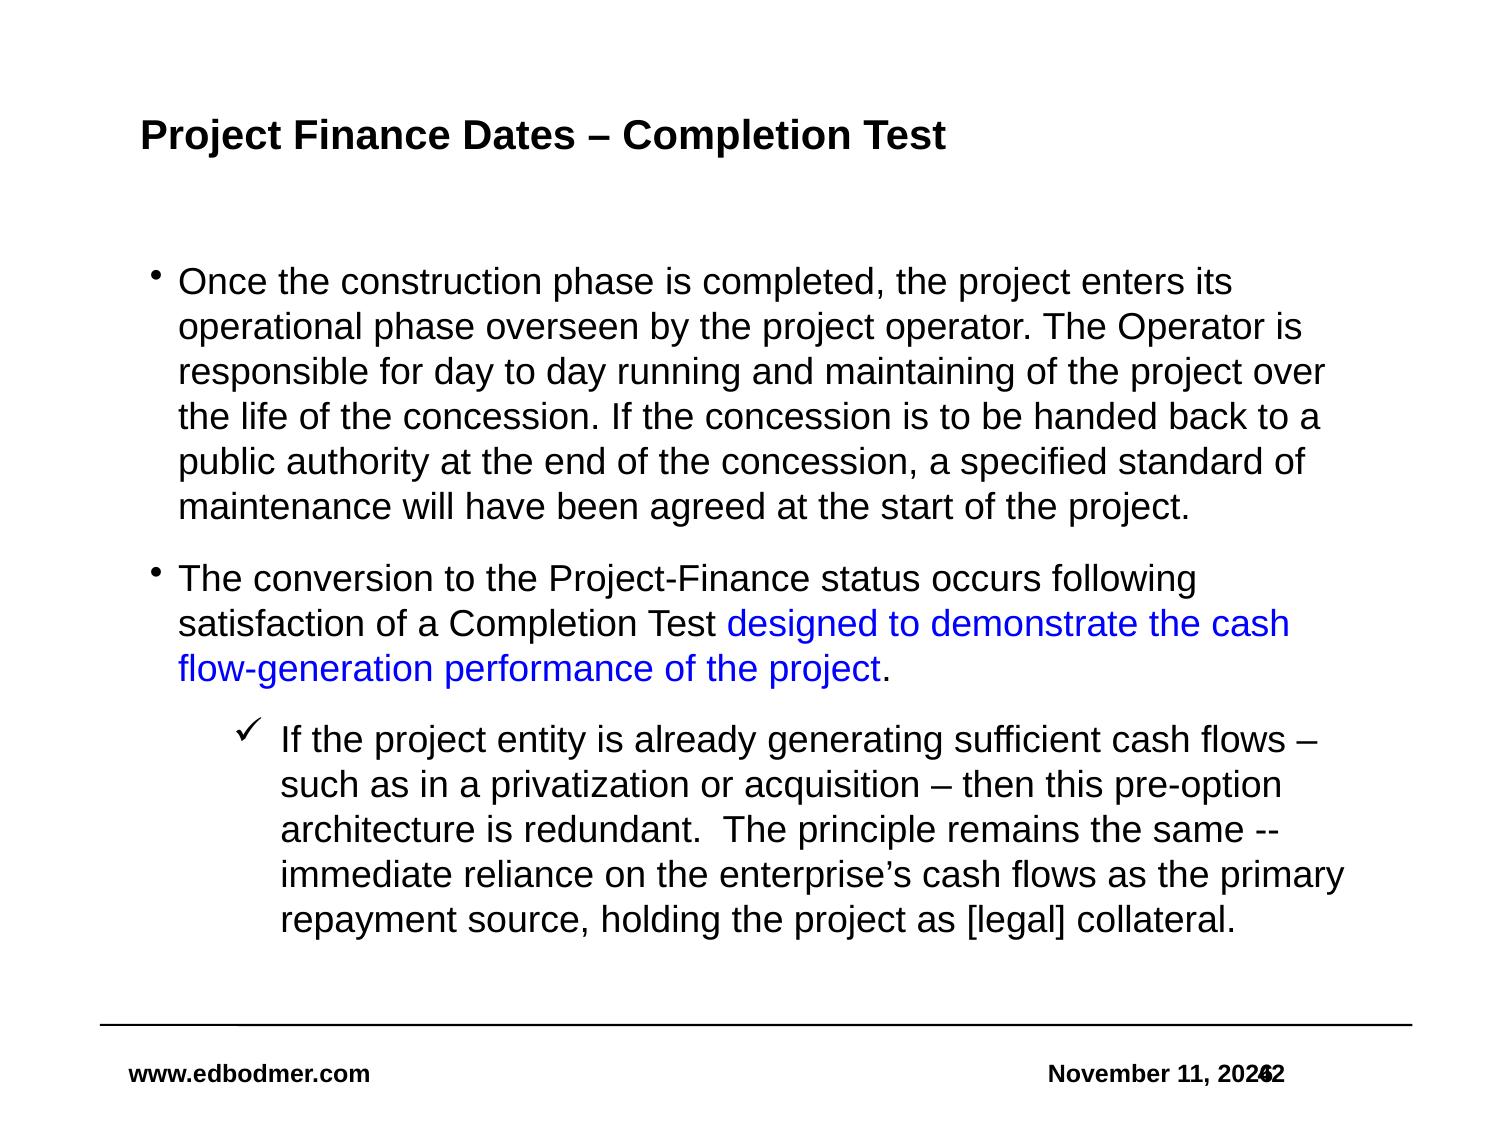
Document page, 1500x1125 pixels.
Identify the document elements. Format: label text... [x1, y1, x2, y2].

title Project Finance Dates – Completion Test [124, 99, 1288, 226]
list Once the construction phase is completed, the project enters its operational phase overseen by the project operator. The Operator is responsible for day to day running and maintaining of the project over the life of the concession. If the concession is to be handed back to a public authority at the end of the concession, a specified standard of maintenance will have been agreed at the start of the project. The conversion to the Project-Finance status occurs following satisfaction of a Completion Test designed to demonstrate the cash flow-generation performance of the project. If the project entity is already generating sufficient cash flows – such as in a privatization or acquisition – then this pre-option architecture is redundant. The principle remains the same -- immediate reliance on the enterprise’s cash flows as the primary repayment source, holding the project as [legal] collateral. [124, 249, 1376, 1001]
